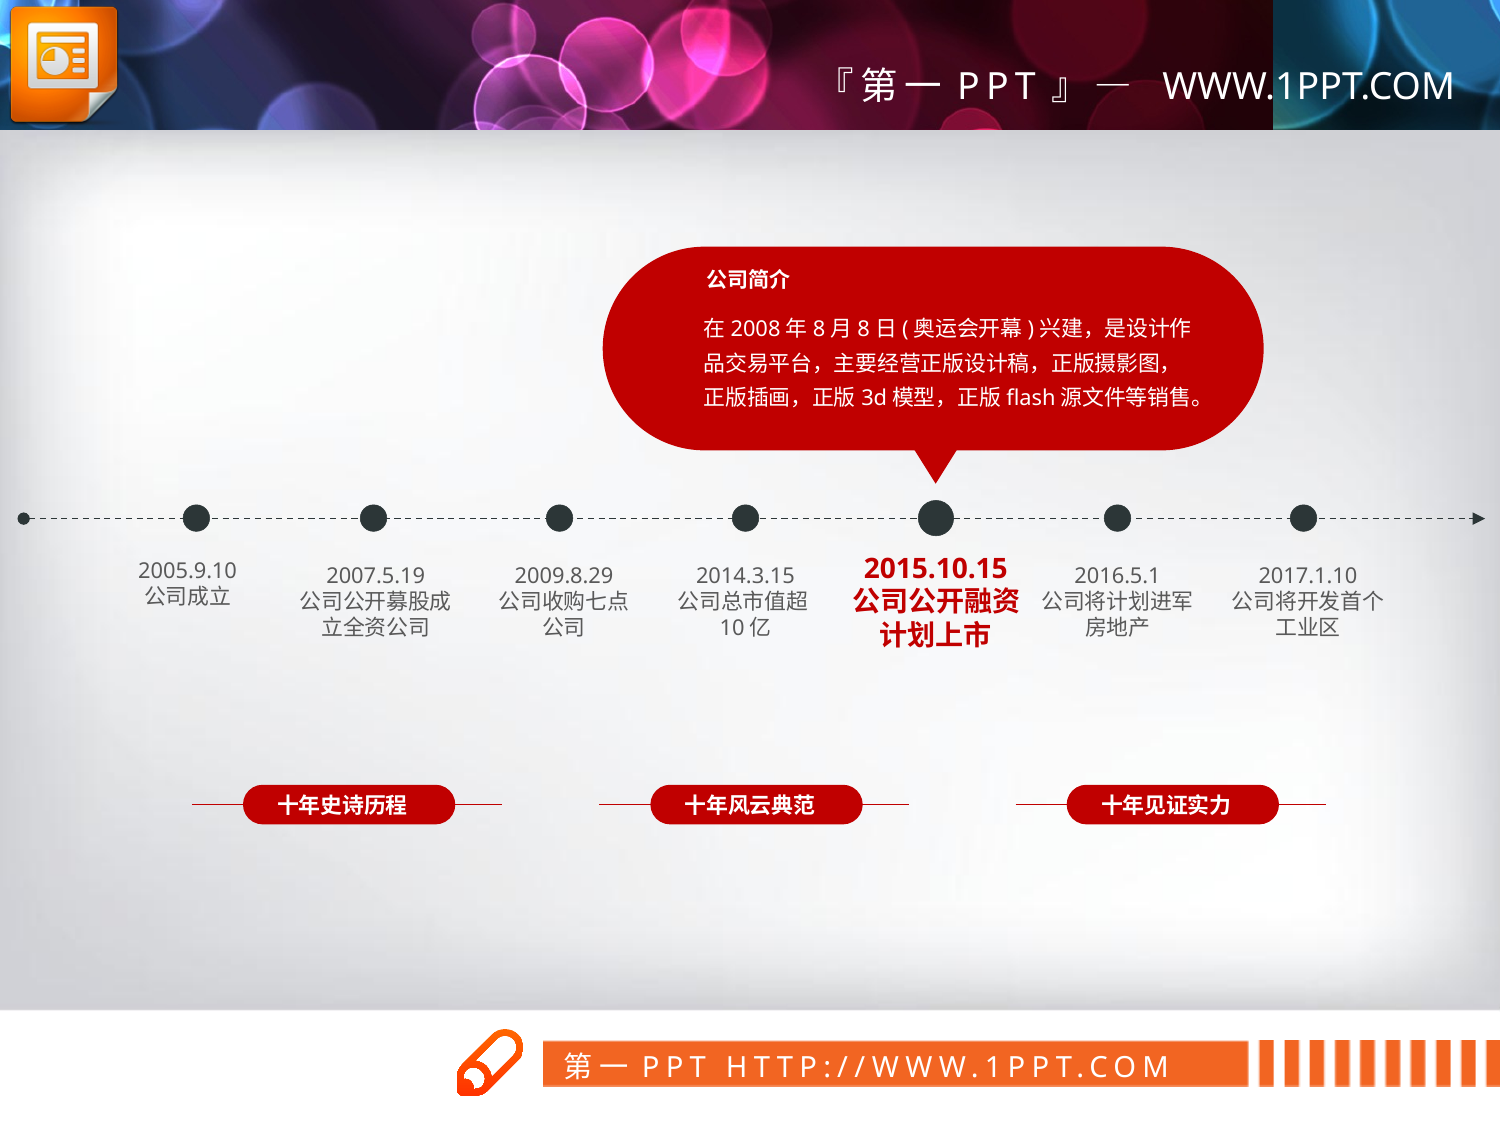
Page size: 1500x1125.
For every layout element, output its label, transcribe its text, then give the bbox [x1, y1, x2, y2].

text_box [1015, 786, 1326, 823]
picture [0, 0, 1500, 1012]
text_box 2005.9.10 公司成立 [103, 554, 272, 612]
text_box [599, 786, 910, 823]
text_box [602, 246, 1264, 484]
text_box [1289, 504, 1318, 532]
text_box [1103, 504, 1131, 532]
text_box 2015.10.15 公司公开融资 计划上市 [829, 571, 1024, 630]
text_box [191, 786, 503, 823]
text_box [917, 500, 954, 537]
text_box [359, 504, 388, 532]
text_box 2007.5.19 公司公开募股成立全资公司 [285, 571, 467, 630]
text_box 2014.3.15 公司总市值超10亿 [661, 571, 829, 630]
picture [543, 1040, 1500, 1087]
text_box 2009.8.29 公司收购七点公司 [484, 571, 644, 630]
text_box 2017.1.10 公司将开发首个工业区 [1219, 580, 1397, 621]
text_box 2016.5.1 公司将计划进军房地产 [1024, 571, 1211, 630]
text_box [545, 504, 574, 532]
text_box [731, 504, 760, 532]
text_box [182, 504, 210, 532]
